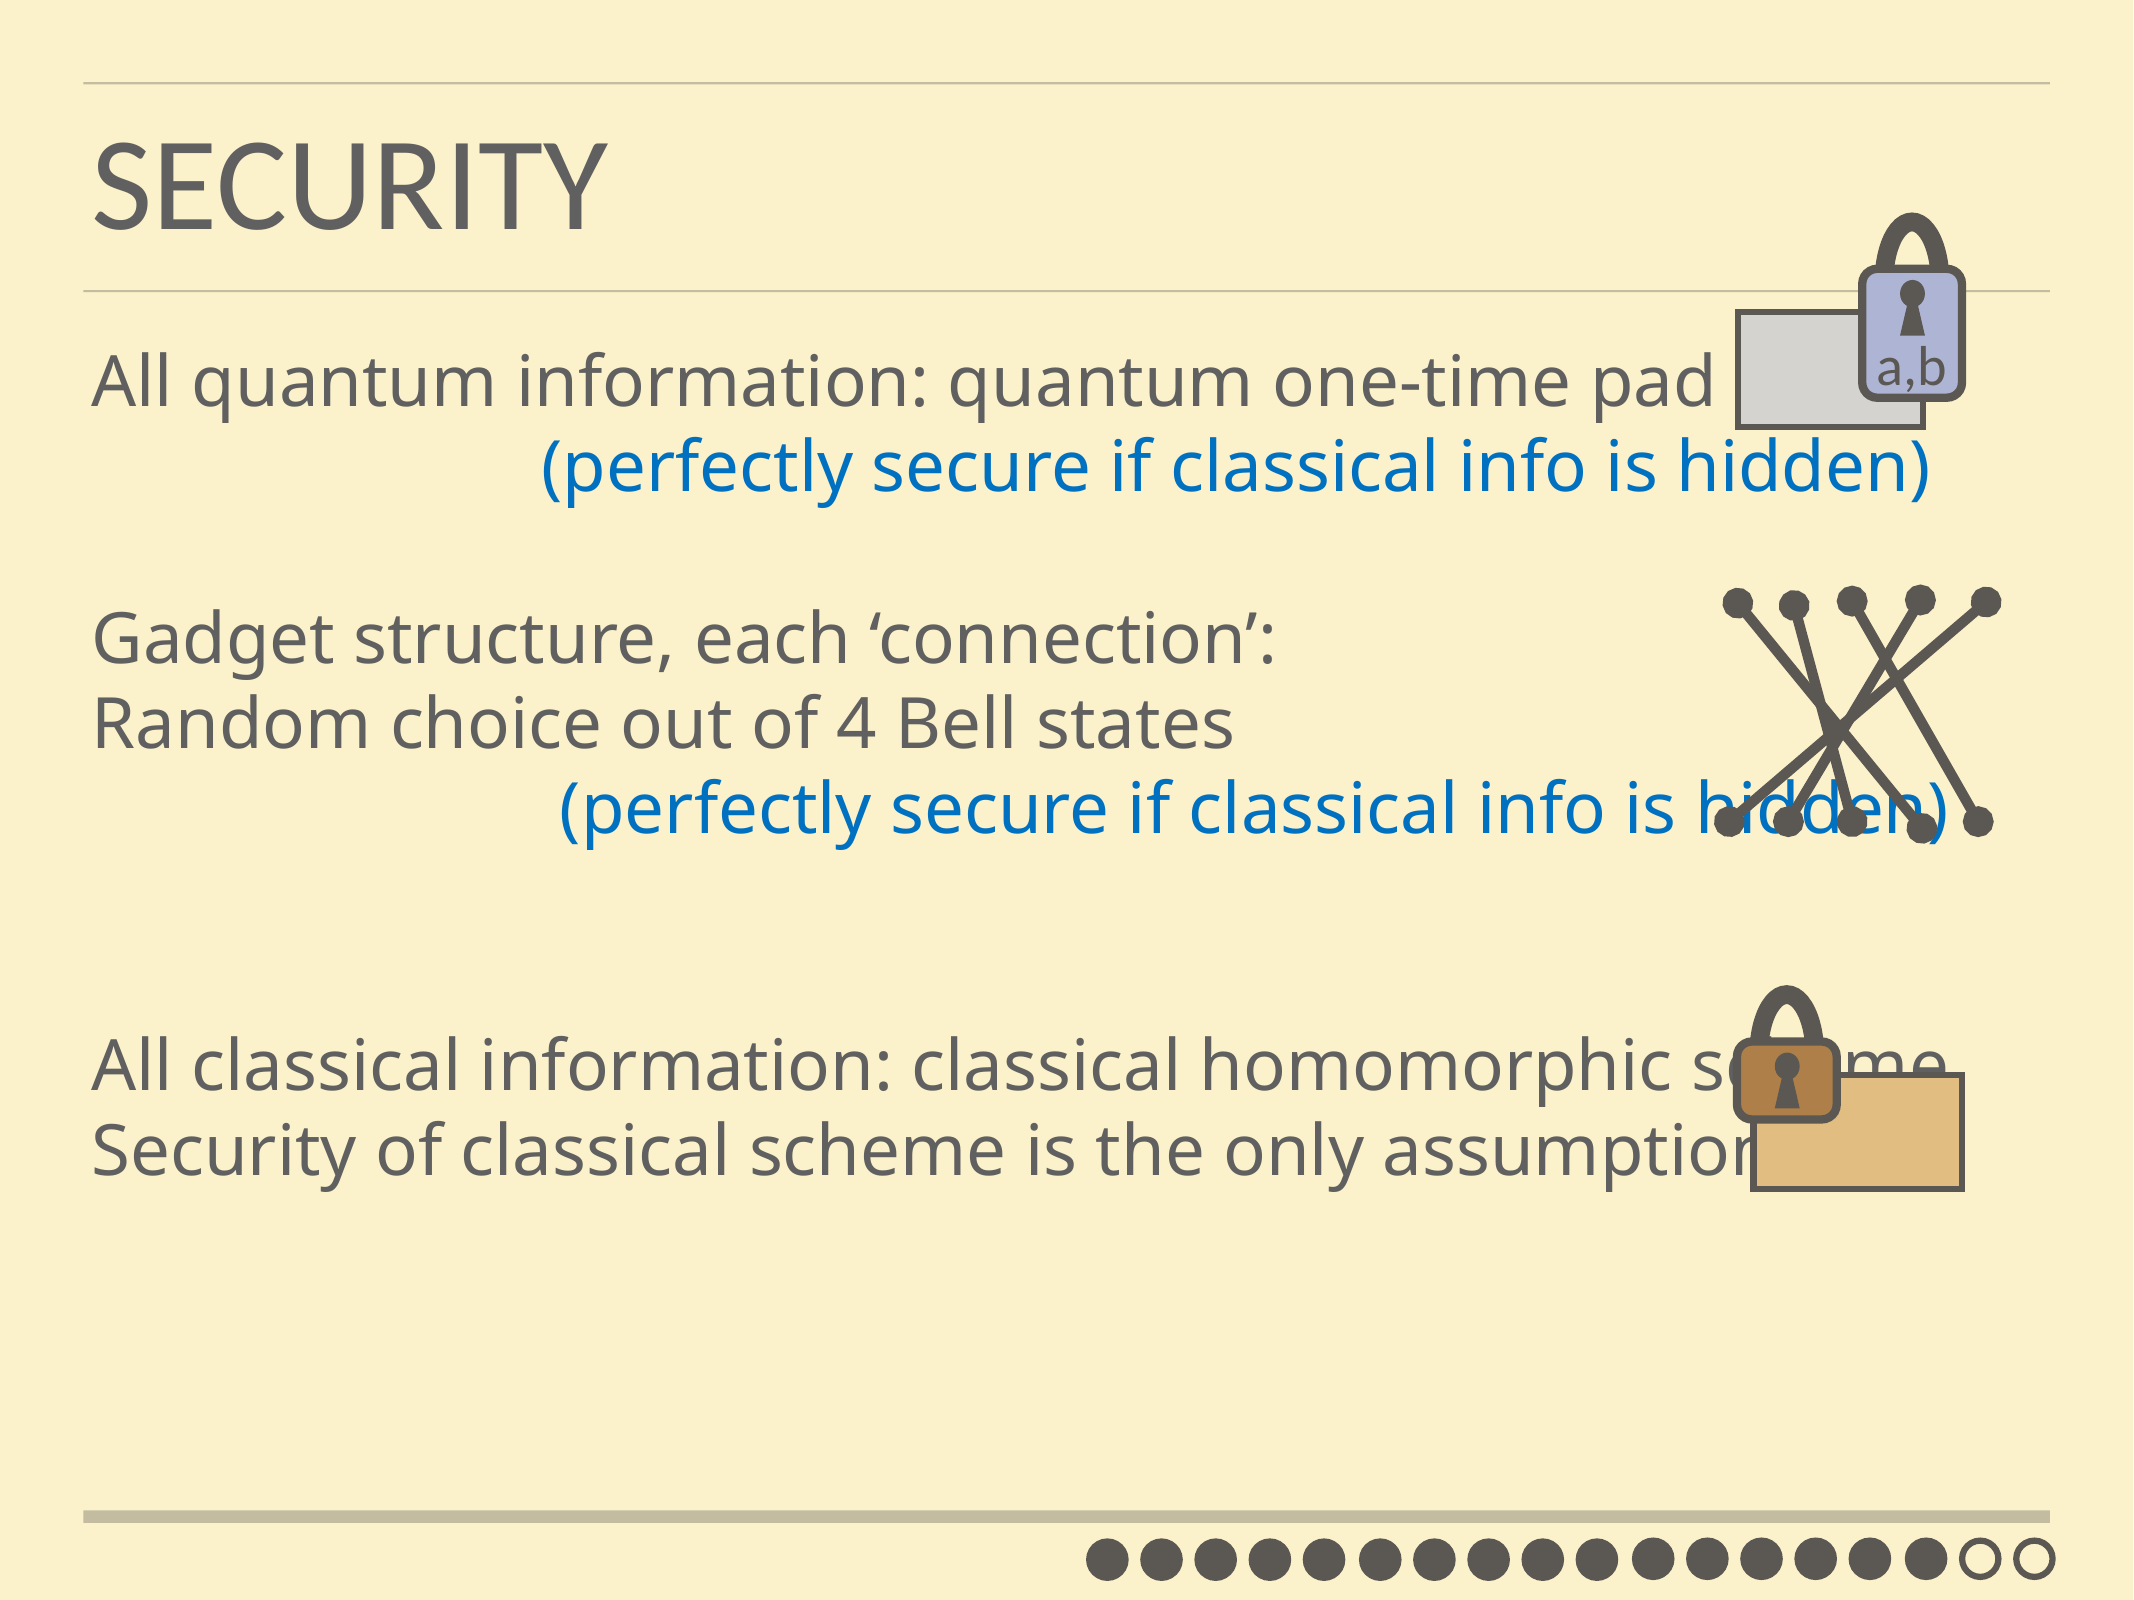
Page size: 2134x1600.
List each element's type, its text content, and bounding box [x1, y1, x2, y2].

text_box [1832, 749, 1859, 828]
text_box [1635, 1540, 1672, 1577]
text_box [1788, 599, 1830, 736]
text_box [1305, 1541, 1343, 1578]
text_box [1851, 1540, 1889, 1577]
text_box [1743, 1540, 1780, 1577]
title security [82, 80, 2051, 292]
text_box [1962, 1540, 1999, 1577]
text_box [1251, 1541, 1289, 1578]
text_box [1578, 1541, 1616, 1578]
text_box [1197, 1541, 1234, 1578]
text_box [1143, 1541, 1180, 1578]
text_box [1470, 1541, 1507, 1578]
text_box [1846, 594, 1885, 659]
text_box [1897, 679, 1985, 828]
text_box [1843, 731, 1928, 835]
text_box [1797, 1540, 1834, 1577]
list All quantum information: quantum one-time pad (perfectly secure if classical info is hidden) Gadget structure, each ‘connection’: Random choice out of 4 Bell states (perfectly secure if classical info is hidden) All classical information: classical homomorphic scheme Security of classical scheme is the only assumption [82, 327, 2051, 1268]
text_box [1723, 595, 1993, 828]
text_box [1689, 1540, 1726, 1577]
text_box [1736, 994, 1963, 1190]
text_box [1524, 1541, 1561, 1578]
text_box [1907, 1540, 1945, 1577]
text_box [1416, 1541, 1453, 1578]
text_box [1362, 1541, 1399, 1578]
text_box [2016, 1540, 2053, 1577]
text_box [1737, 221, 1963, 428]
text_box [1850, 593, 1927, 717]
text_box [1089, 1541, 1126, 1578]
text_box [1782, 720, 1850, 828]
text_box [1731, 597, 1820, 704]
